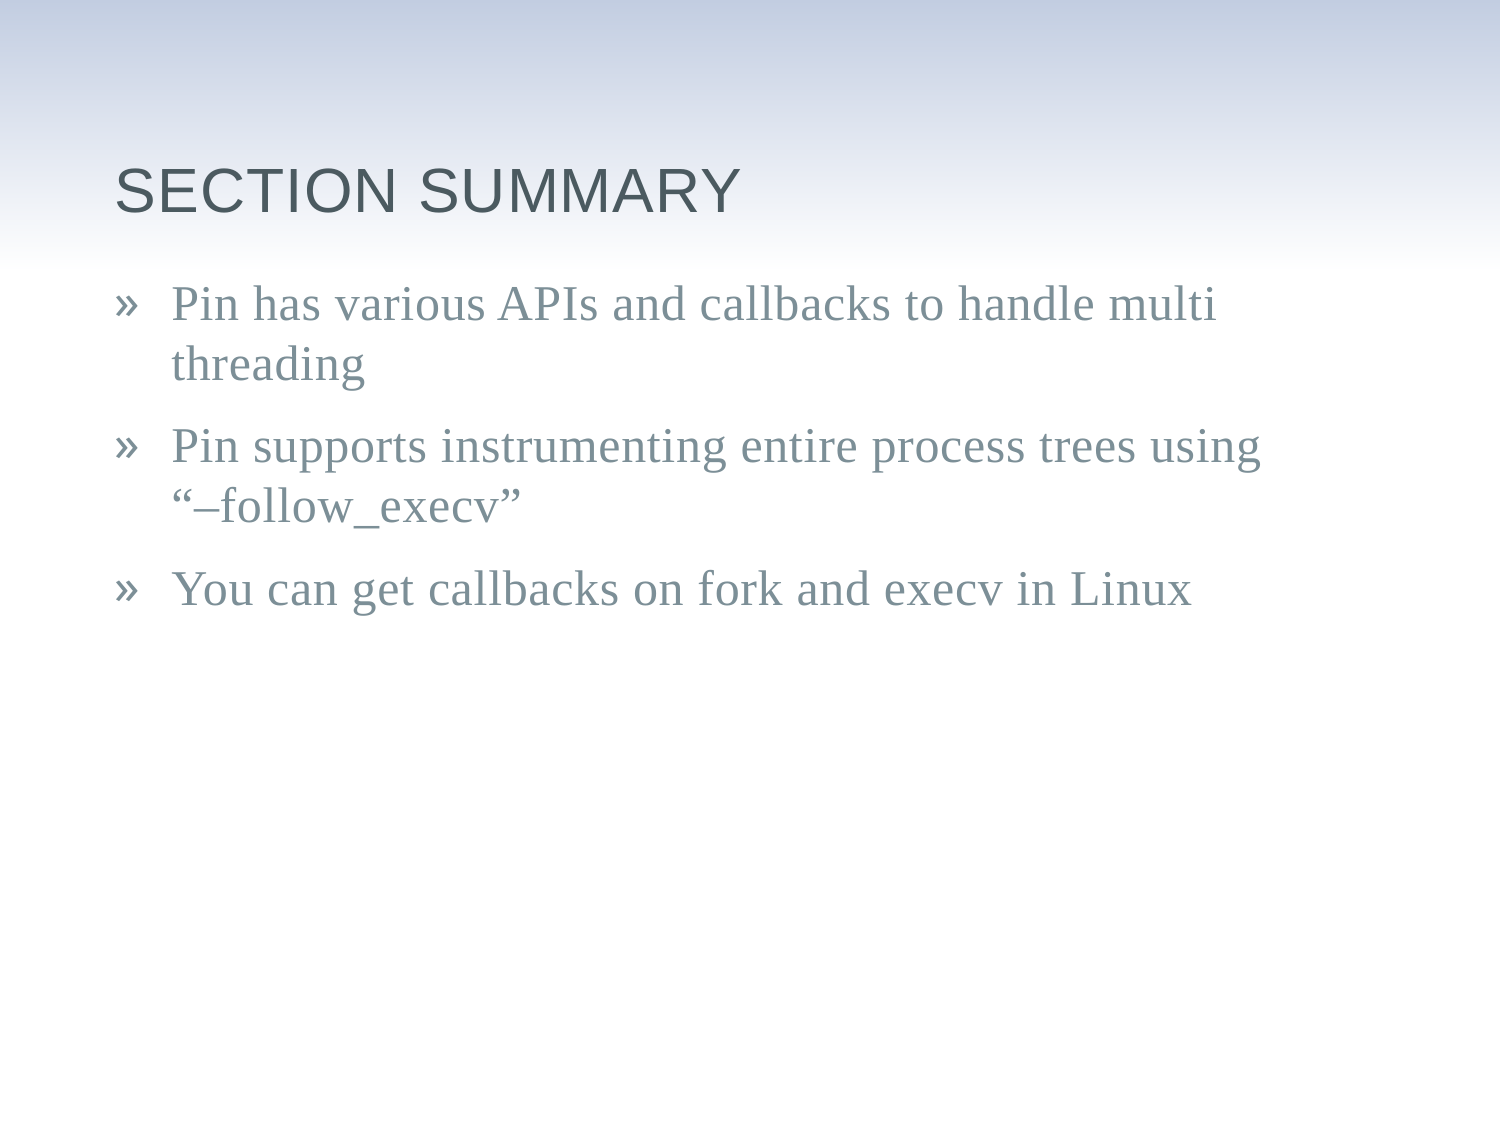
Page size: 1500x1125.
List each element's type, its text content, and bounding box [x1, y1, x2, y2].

list Pin has various APIs and callbacks to handle multi threading Pin supports instrumenting entire process trees using “–follow_execv” You can get callbacks on fork and execv in Linux [99, 262, 1400, 938]
title Section Summary [99, 45, 1400, 233]
